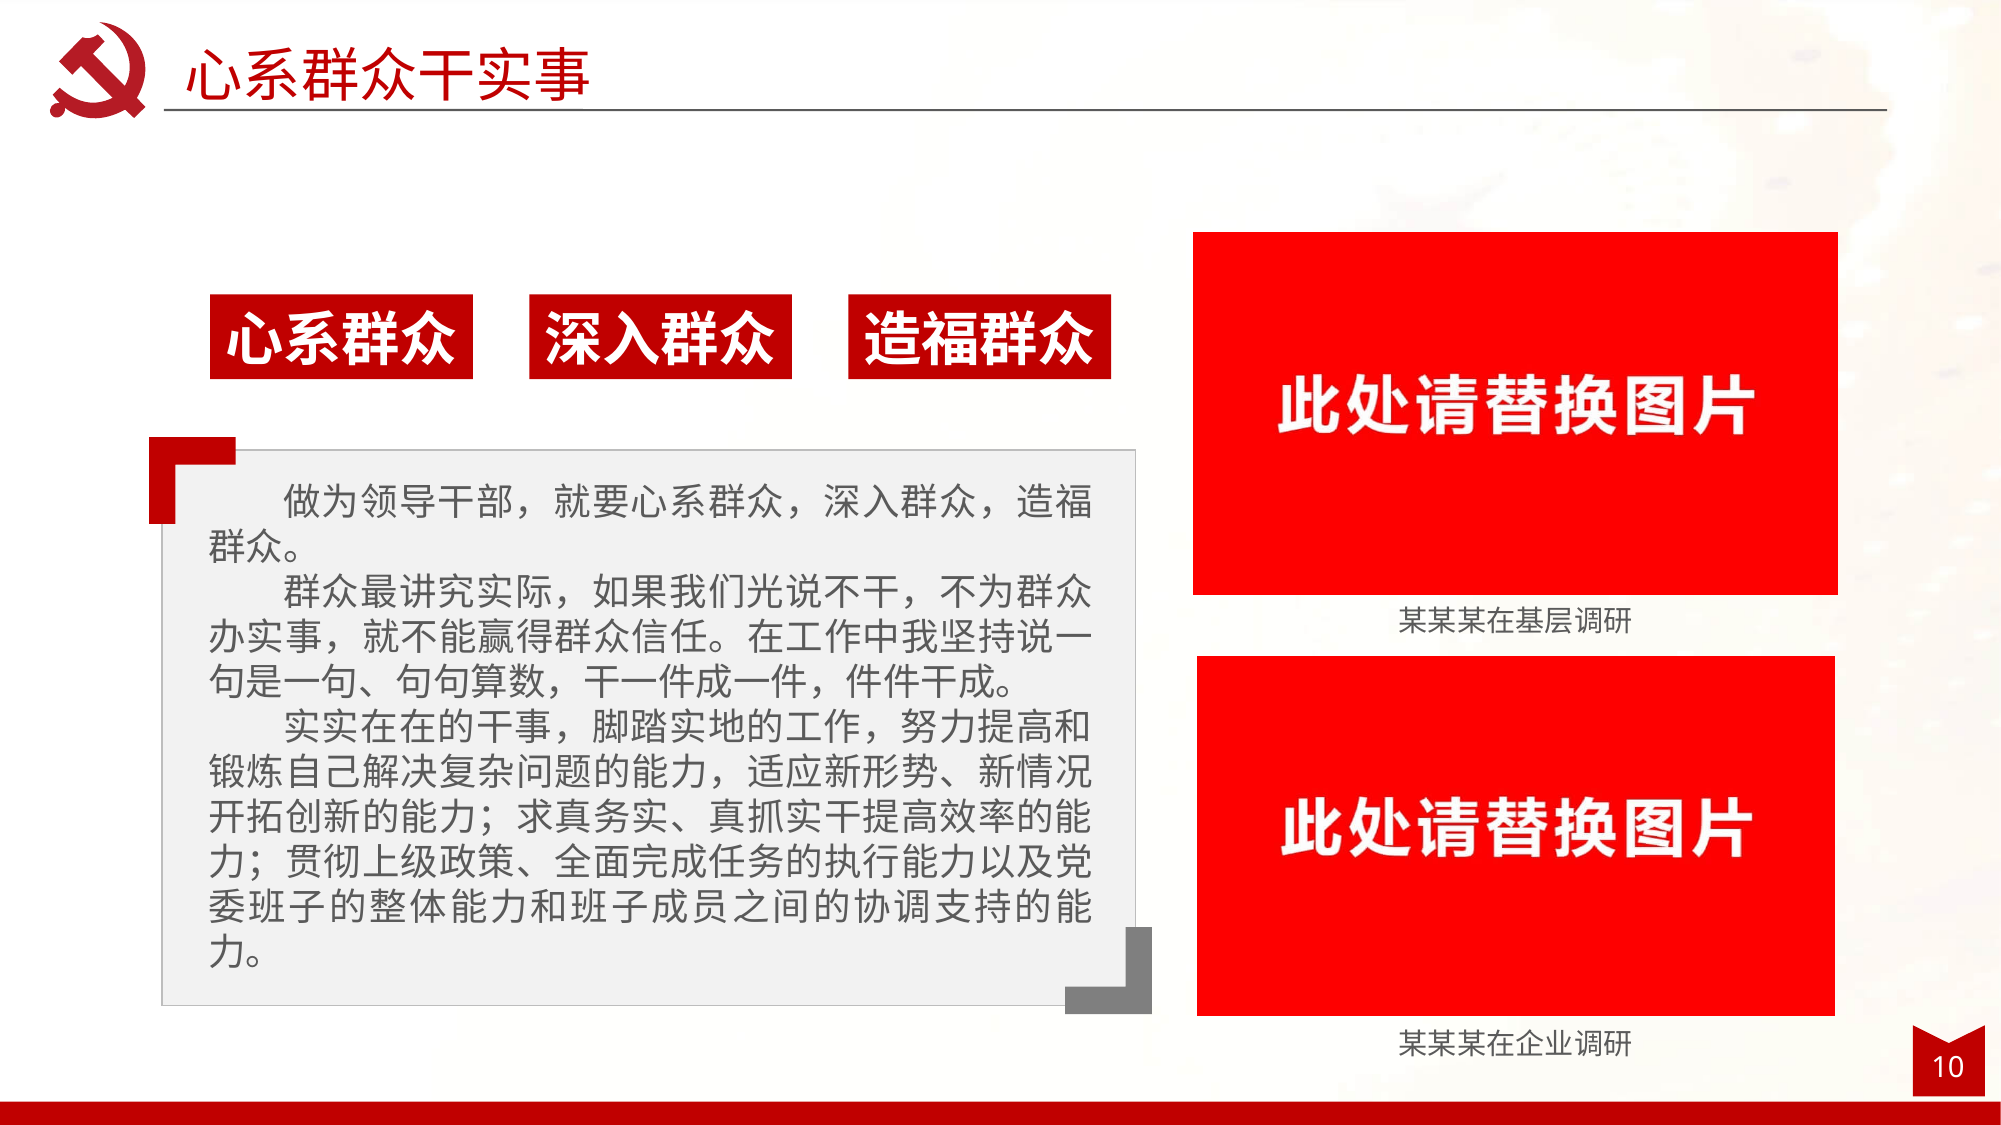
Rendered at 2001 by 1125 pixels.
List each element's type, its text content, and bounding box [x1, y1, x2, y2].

text_box [1065, 927, 1152, 1015]
text_box 造福群众 [848, 294, 1112, 380]
text_box 做为领导干部，就要心系群众，深入群众，造福群众。 群众最讲究实际，如果我们光说不干，不为群众办实事，就不能赢得群众信任。在工作中我坚持说一句是一句、句句算数，干一件成一件，件件干成。 实实在在的干事，脚踏实地的工作，努力提高和锻炼自己解决复杂问题的能力，适应新形势、新情况开拓创新的能力；求真务实、真抓实干提高效率的能力；贯彻上级政策、全面完成任务的执行能力以及党委班子的整体能力和班子成员之间的协调支持的能力。 [193, 470, 1108, 980]
text_box 某某某在企业调研 [1285, 1024, 1746, 1068]
picture [0, 0, 2001, 1101]
text_box 心系群众干实事 [169, 29, 1573, 110]
text_box [161, 450, 1136, 1006]
text_box 心系群众干实事 [169, 111, 1573, 116]
text_box 深入群众 [529, 294, 792, 380]
text_box [49, 22, 146, 119]
text_box 某某某在基层调研 [1285, 603, 1746, 645]
text_box 心系群众 [210, 294, 473, 380]
text_box [149, 437, 236, 524]
